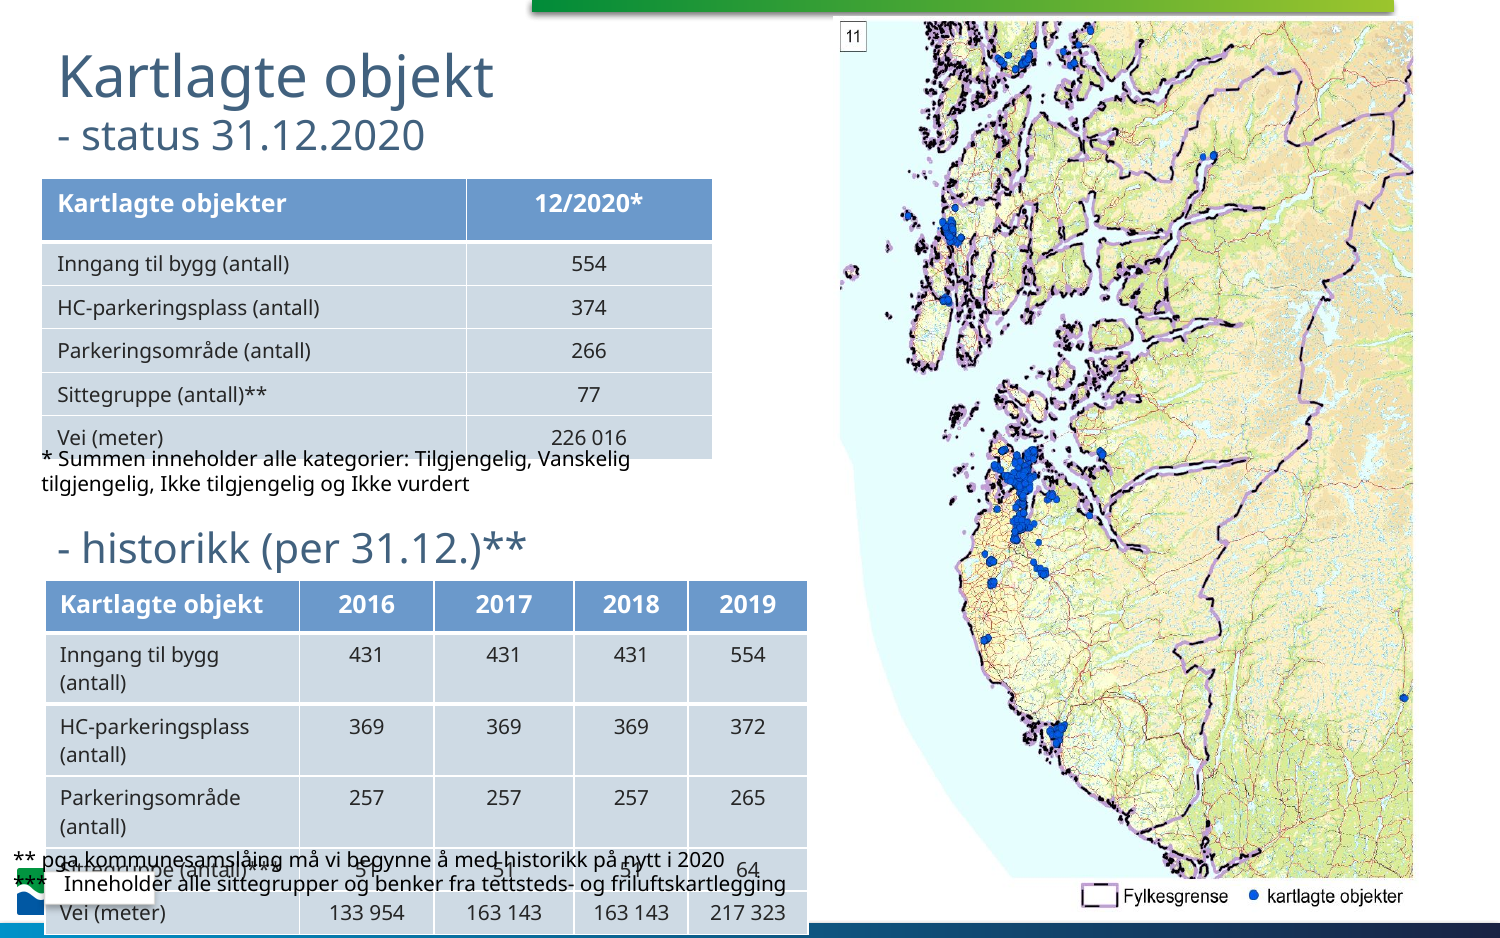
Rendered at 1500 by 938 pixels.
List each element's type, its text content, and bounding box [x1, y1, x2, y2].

table_header 12/2020* [467, 179, 712, 240]
picture [833, 16, 1419, 913]
table_cell 369 [575, 706, 687, 775]
table_cell Sittegruppe (antall)** [42, 373, 466, 415]
table_cell 369 [435, 706, 573, 775]
table_cell 163 143 [575, 904, 687, 934]
table_cell Vei (meter) [42, 416, 466, 438]
table_cell 554 [689, 635, 807, 702]
table_cell 257 [435, 777, 573, 838]
text_box * Summen inneholder alle kategorier: Tilgjengelig, Vanskelig tilgjengelig, Ikke tilgjengelig og Ikke vurdert [26, 438, 711, 504]
table_cell 372 [689, 706, 807, 775]
table_cell Inngang til bygg (antall) [46, 635, 299, 702]
text_box ** pga kommunesamslåing må vi begynne å med historikk på nytt i 2020 *** Inneholder alle sittegrupper og benker fra tettsteds- og friluftskartlegging [0, 838, 802, 904]
table_cell 163 143 [435, 904, 573, 934]
table_cell 431 [575, 635, 687, 702]
table_header 2016 [300, 581, 433, 631]
table_header Kartlagte objekter [42, 179, 466, 240]
table_cell 266 [467, 329, 712, 372]
table_cell Vei (meter) [46, 904, 299, 934]
table_cell Inngang til bygg (antall) [42, 244, 466, 285]
table_header 2017 [435, 581, 573, 631]
table_header 2019 [689, 581, 807, 631]
table_cell 133 954 [300, 904, 433, 934]
table_cell 226 016 [467, 416, 712, 459]
table_cell 431 [435, 635, 573, 702]
table_cell 257 [300, 777, 433, 838]
table_cell 265 [689, 777, 807, 847]
table_cell HC-parkeringsplass (antall) [42, 286, 466, 328]
text_box - historikk (per 31.12.)** [42, 496, 828, 580]
table_cell 554 [467, 244, 712, 285]
table_cell 217 323 [689, 892, 807, 934]
text_box Kartlagte objekt - status 31.12.2020 [42, 24, 828, 167]
table_cell Parkeringsområde (antall) [42, 329, 466, 372]
table_header 2018 [575, 581, 687, 631]
table_cell 257 [575, 777, 687, 838]
table_cell Parkeringsområde (antall) [46, 777, 299, 838]
table_cell 64 [802, 849, 807, 890]
table_header Kartlagte objekt [46, 581, 299, 631]
table_cell 369 [300, 706, 433, 775]
table_cell 374 [467, 286, 712, 328]
table_cell 431 [300, 635, 433, 702]
table_cell HC-parkeringsplass (antall) [46, 706, 299, 775]
table_cell 77 [467, 373, 712, 415]
